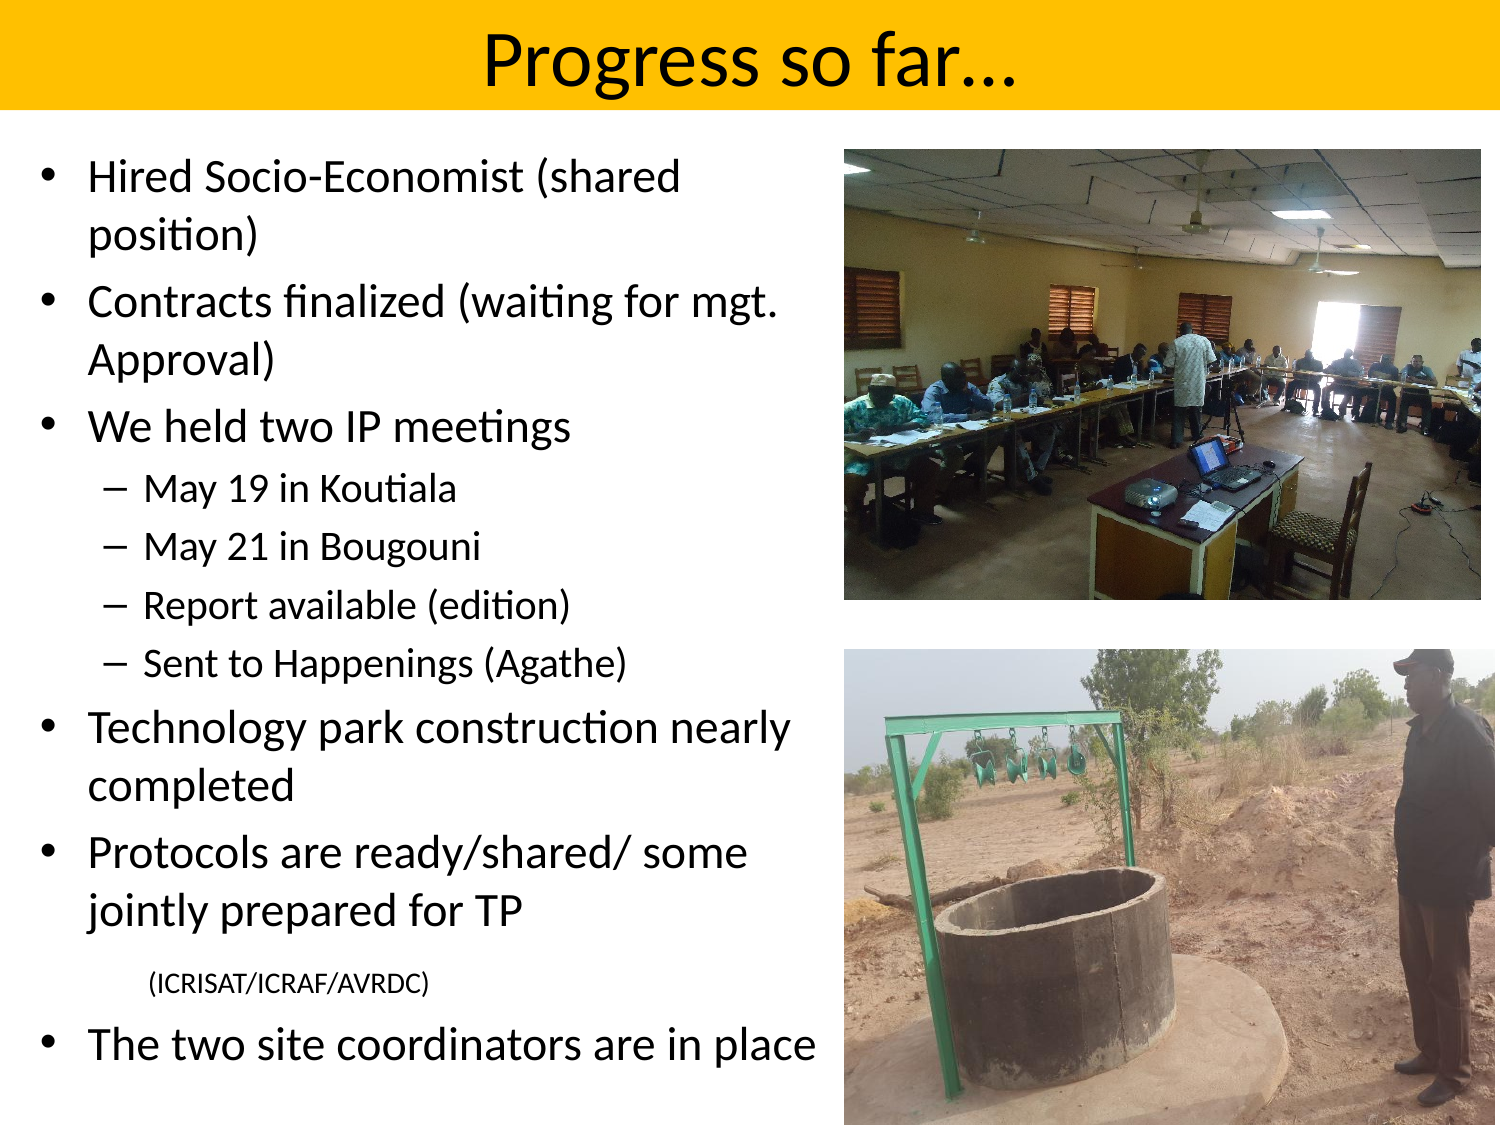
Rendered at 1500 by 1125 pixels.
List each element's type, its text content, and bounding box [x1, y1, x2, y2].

picture [844, 649, 1495, 1125]
title Progress so far… [0, 0, 1500, 111]
picture [843, 149, 1482, 601]
list Hired Socio-Economist (shared position) Contracts finalized (waiting for mgt. Approval) We held two IP meetings May 19 in Koutiala May 21 in Bougouni Report available (edition) Sent to Happenings (Agathe) Technology park construction nearly completed Protocols are ready/shared/ some jointly prepared for TP (ICRISAT/ICRAF/AVRDC) The two site coordinators are in place [24, 137, 845, 1125]
